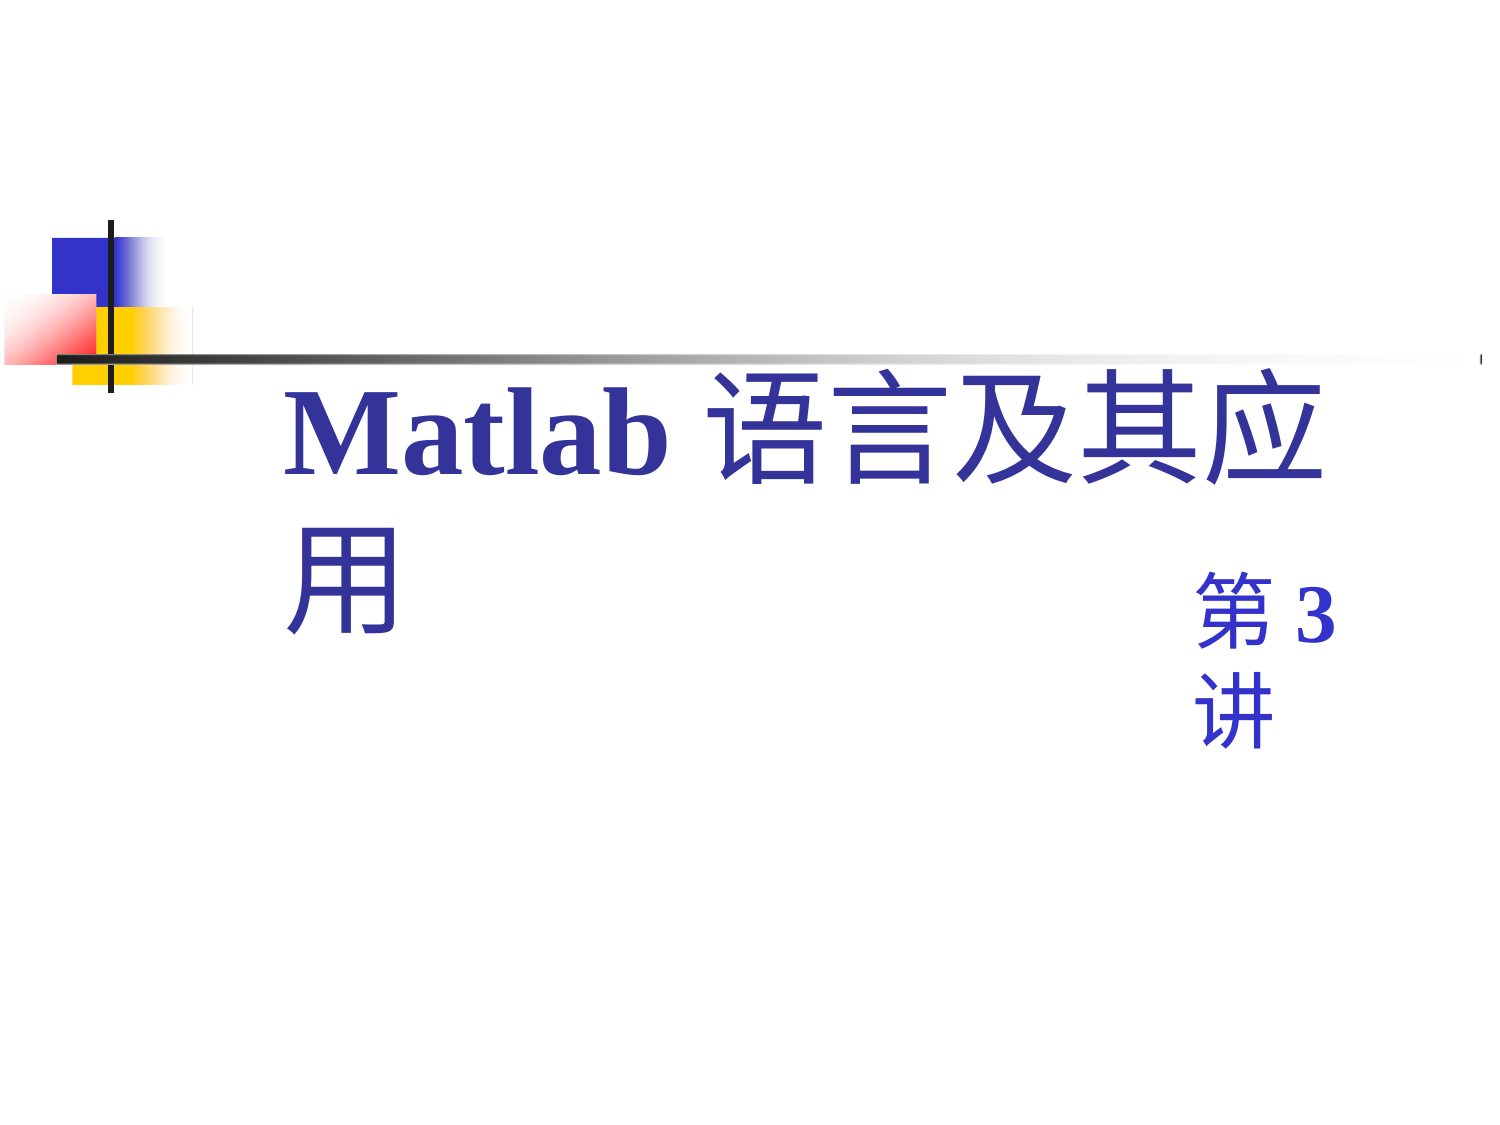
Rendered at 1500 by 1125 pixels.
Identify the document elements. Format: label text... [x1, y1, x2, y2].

title Matlab语言及其应用 [75, 349, 1425, 650]
picture [4, 294, 97, 365]
picture [114, 237, 194, 349]
picture [1425, 354, 1483, 365]
text_box 第3讲 [1190, 558, 1403, 759]
